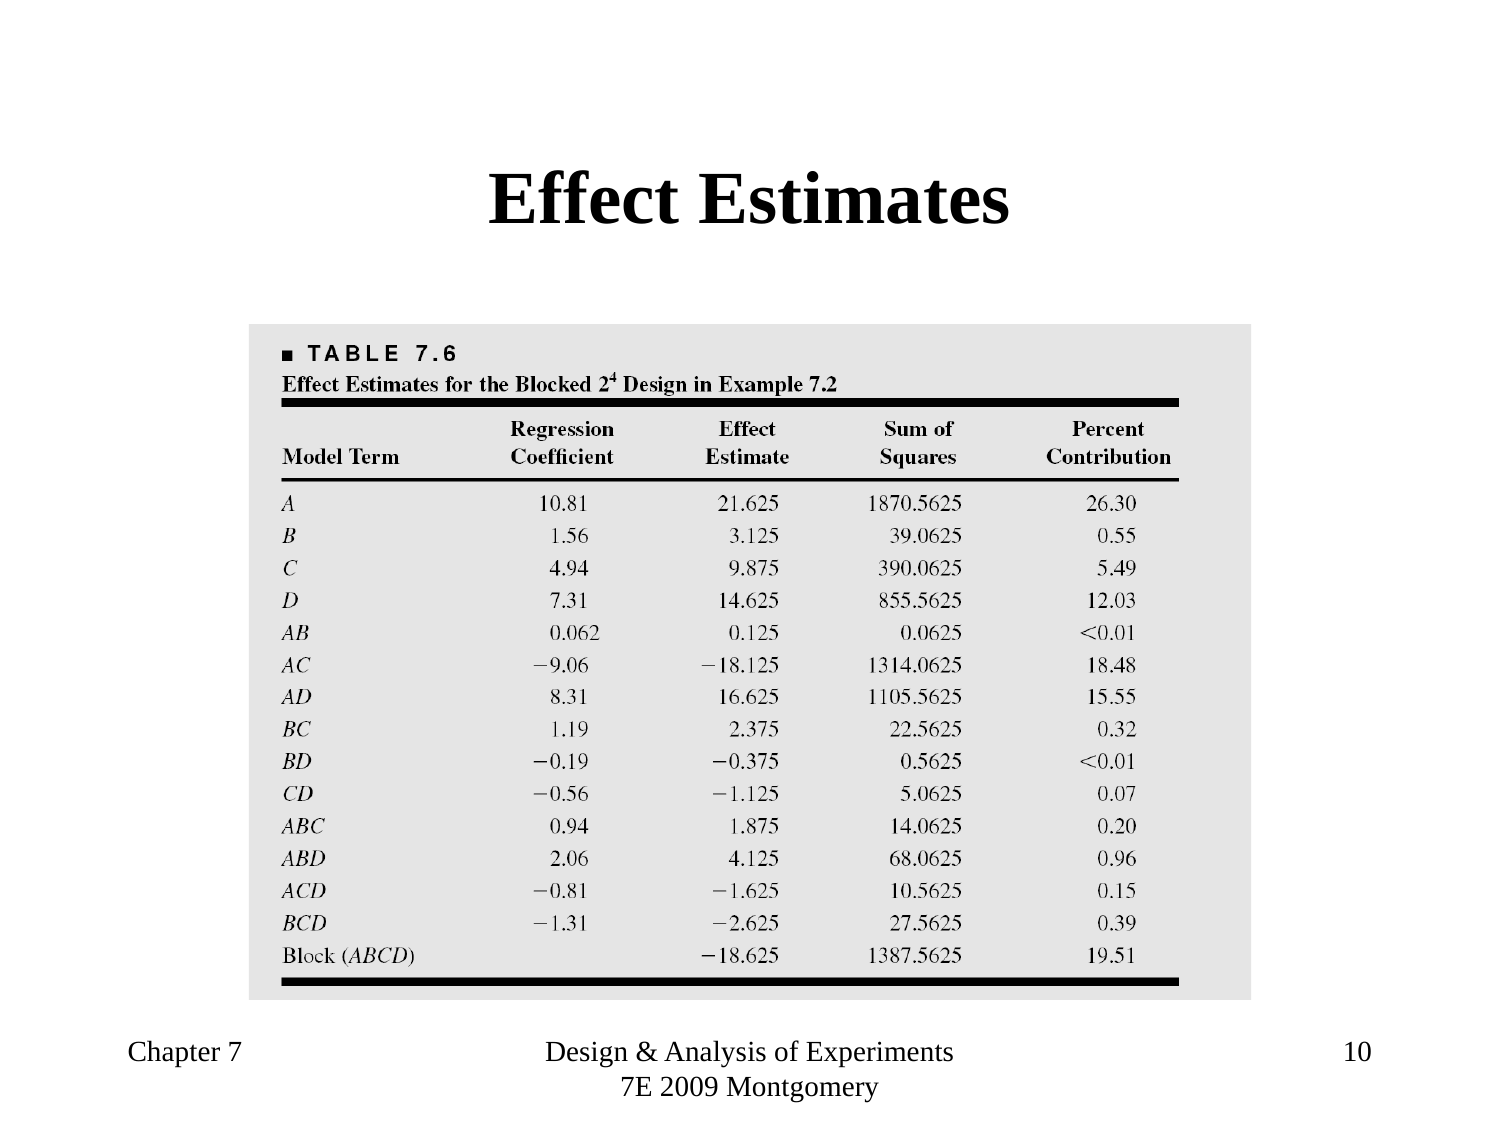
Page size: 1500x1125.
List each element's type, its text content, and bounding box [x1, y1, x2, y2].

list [248, 324, 1252, 1001]
title Effect Estimates [112, 99, 1388, 288]
slide_number Chapter 7 [112, 1024, 426, 1101]
slide_number 10 [1074, 1024, 1388, 1101]
footer Design & Analysis of Experiments 7E 2009 Montgomery [512, 1024, 988, 1101]
